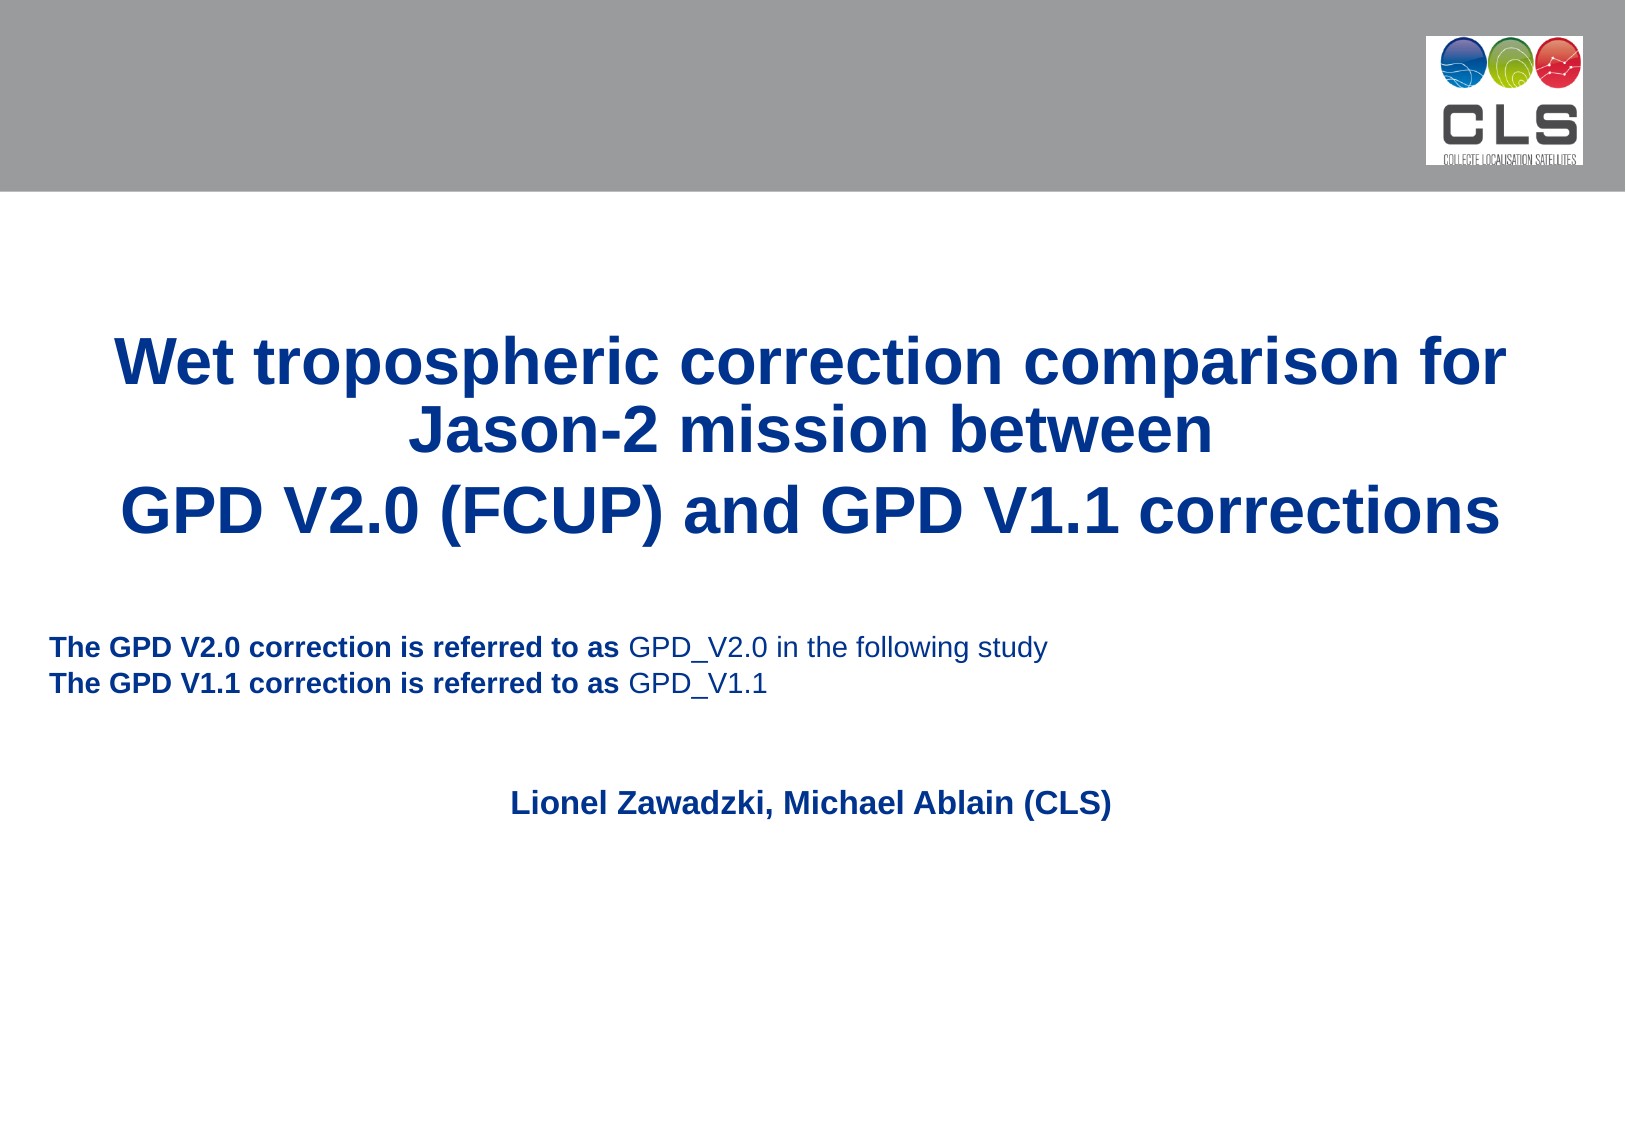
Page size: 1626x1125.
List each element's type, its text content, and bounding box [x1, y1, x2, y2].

picture [1426, 36, 1583, 165]
text_box Wet tropospheric correction comparison for Jason-2 mission between GPD V2.0 (FCUP) and GPD V1.1 corrections The GPD V2.0 correction is referred to as GPD_V2.0 in the following study The GPD V1.1 correction is referred to as GPD_V1.1 Lionel Zawadzki, Michael Ablain (CLS) [34, 322, 1589, 897]
